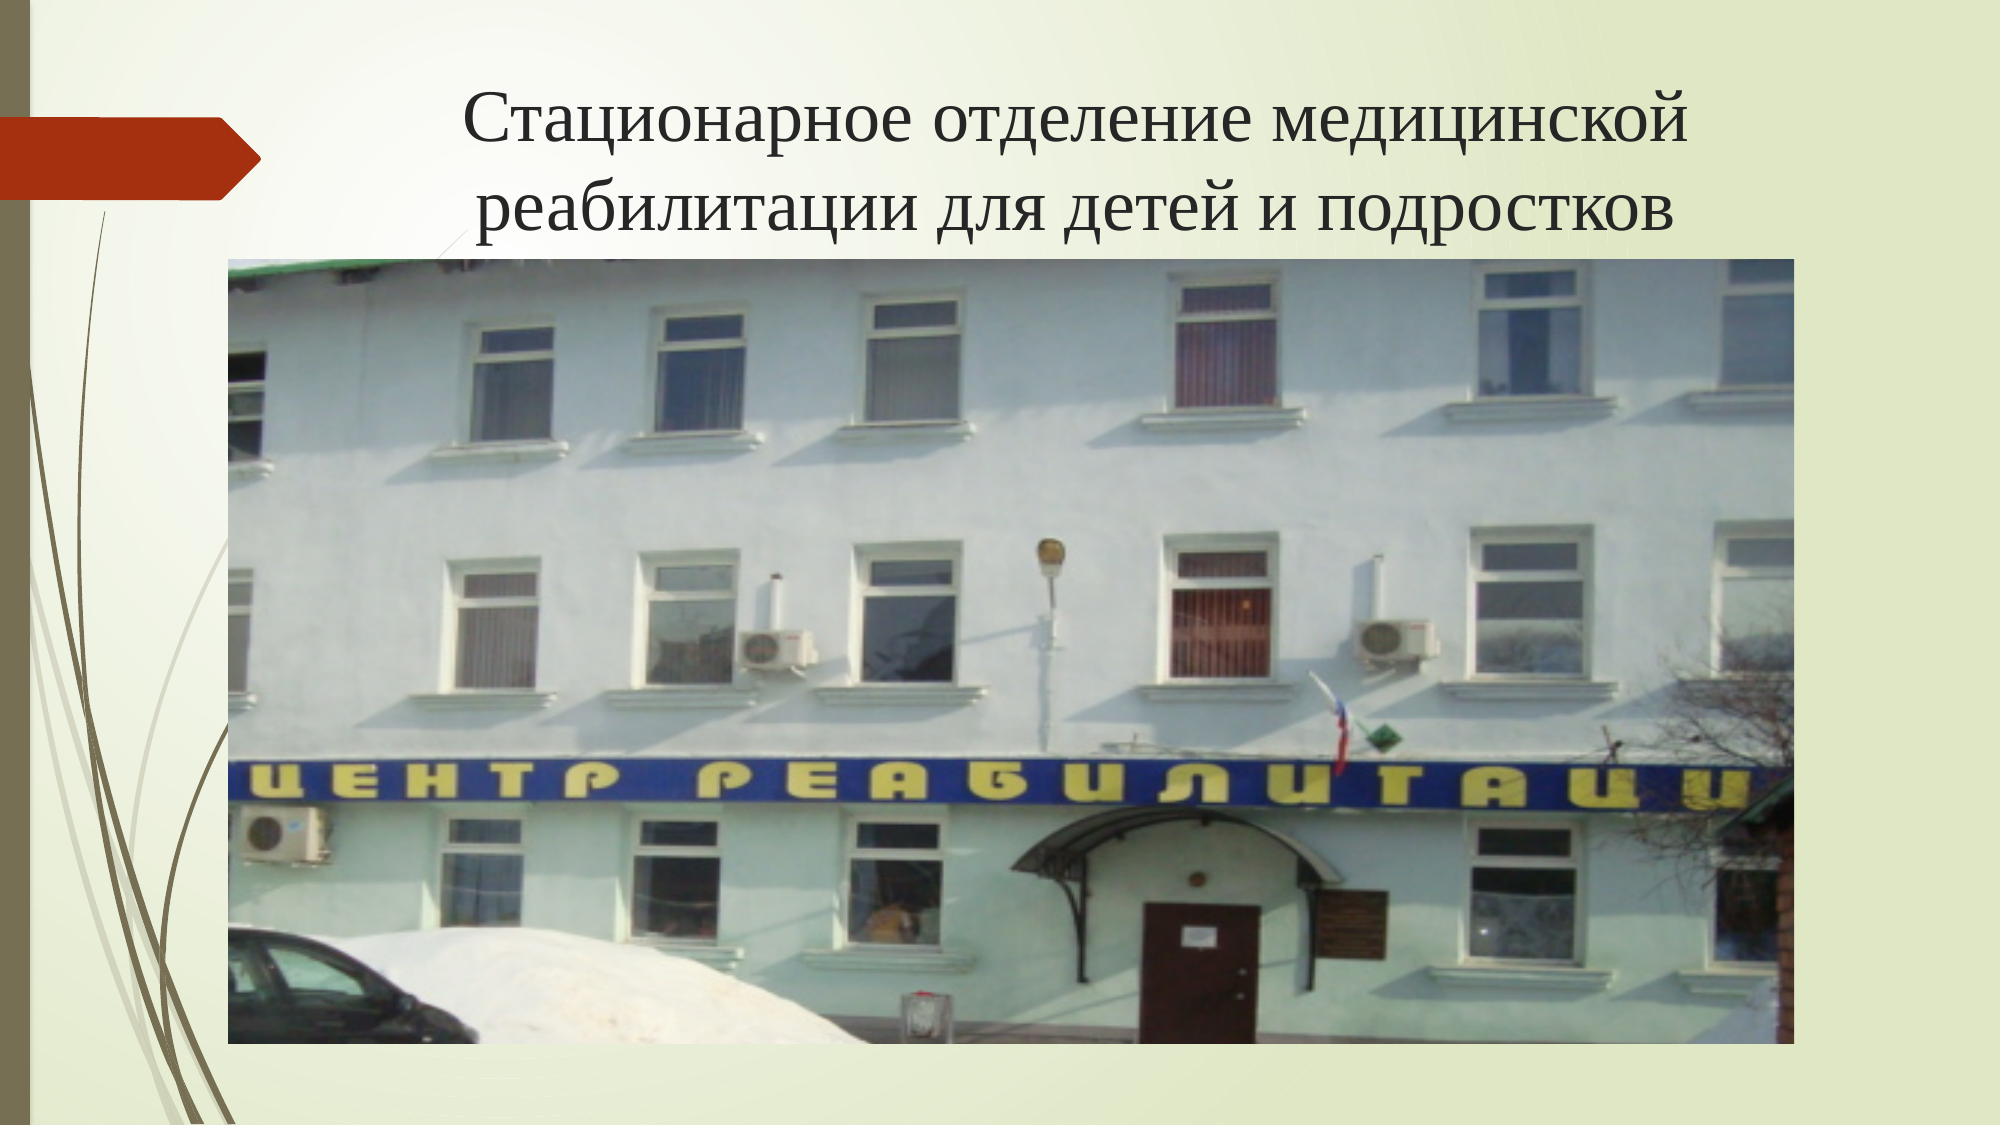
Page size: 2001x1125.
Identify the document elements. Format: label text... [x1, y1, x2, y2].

title Стационарное отделение медицинской реабилитации для детей и подростков [265, 60, 1888, 255]
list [227, 258, 1795, 1044]
